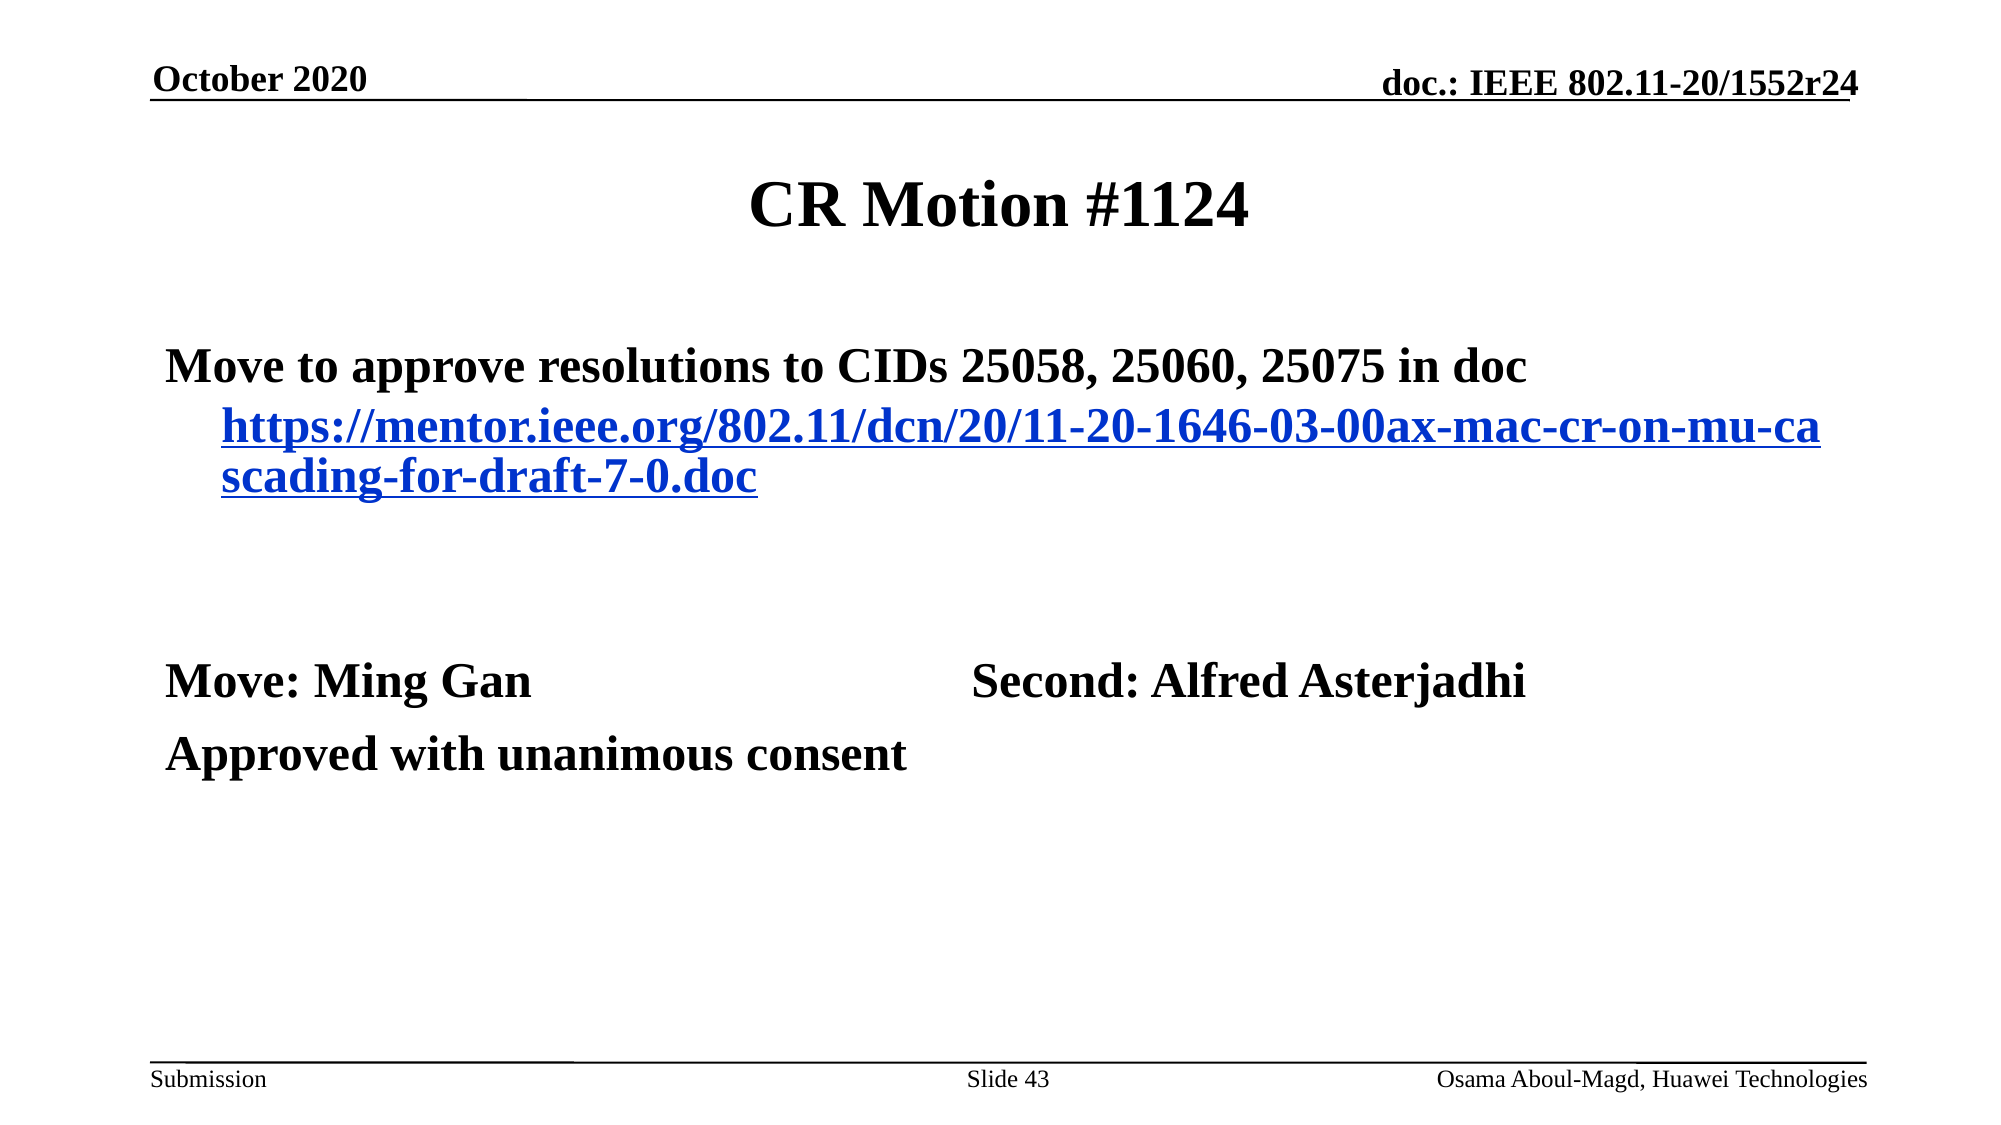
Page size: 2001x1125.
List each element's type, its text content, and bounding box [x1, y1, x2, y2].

slide_number Slide 43 [950, 1061, 1067, 1123]
list Move to approve resolutions to CIDs 25058, 25060, 25075 in doc https://mentor.ieee.org/802.11/dcn/20/11-20-1646-03-00ax-mac-cr-on-mu-cascading-for-draft-7-0.doc Move: Ming Gan Second: Alfred Asterjadhi Approved with unanimous consent [149, 324, 1850, 1000]
footer Osama Aboul-Magd, Huawei Technologies [1171, 1061, 1869, 1093]
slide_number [152, 54, 563, 100]
title CR Motion #1124 [149, 112, 1850, 288]
